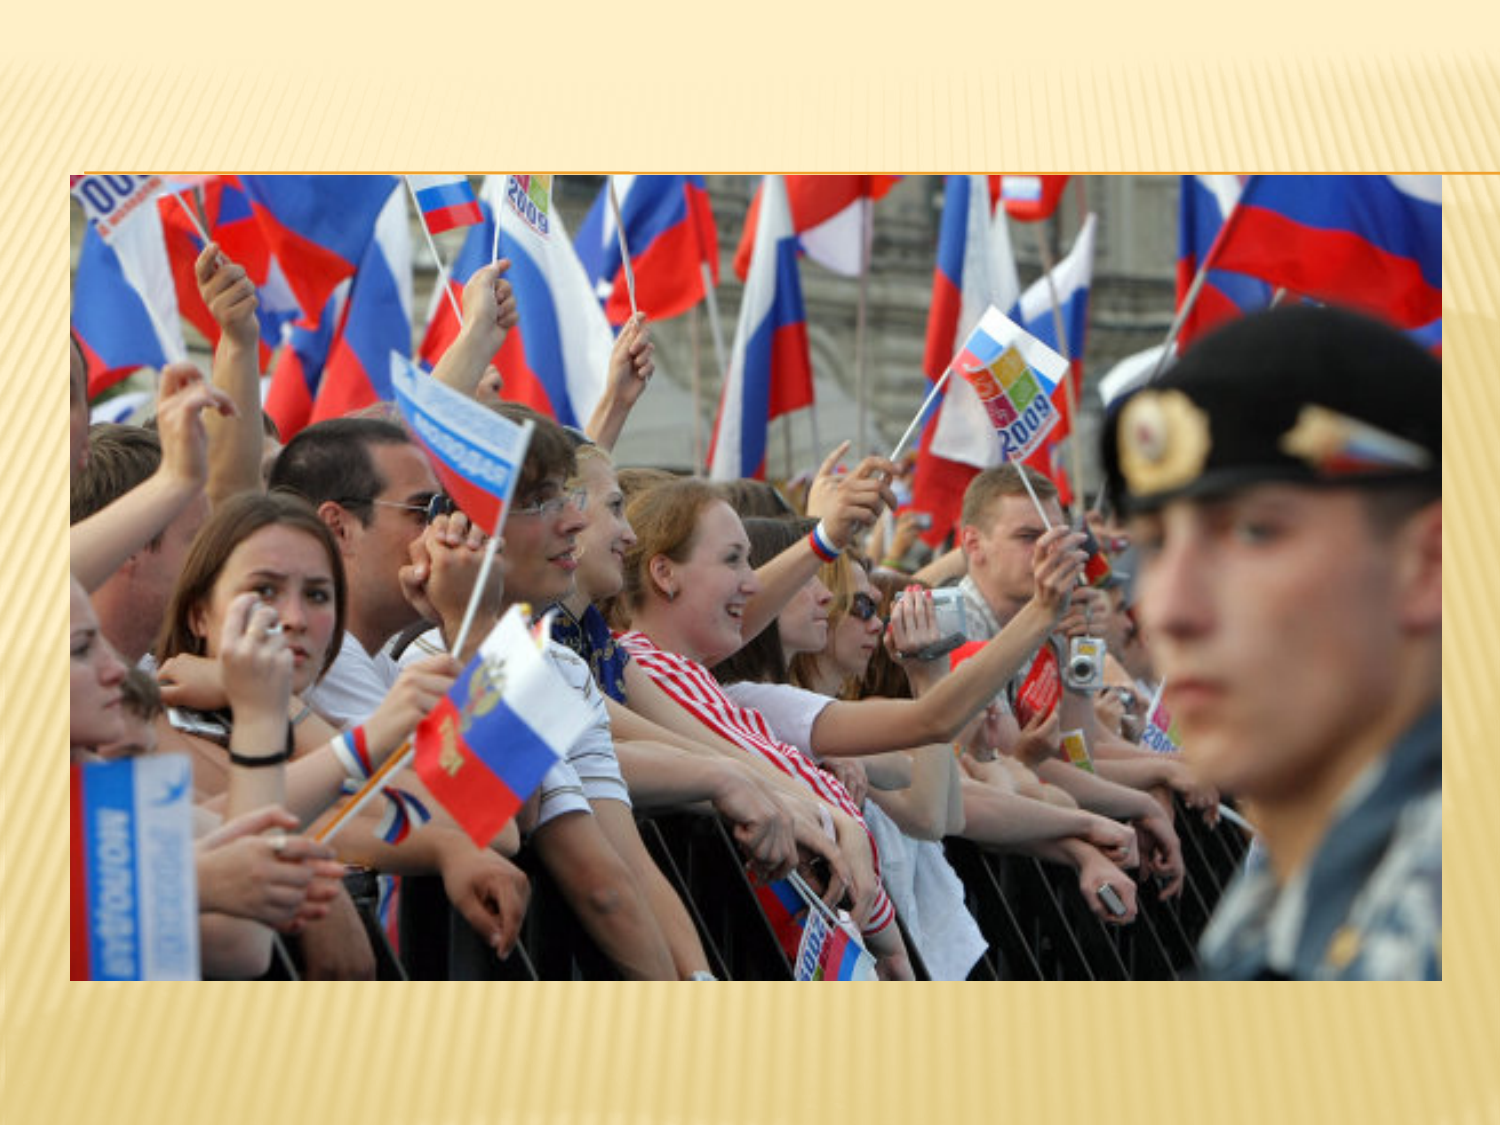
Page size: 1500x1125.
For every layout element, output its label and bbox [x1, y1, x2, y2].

list [70, 175, 1442, 981]
